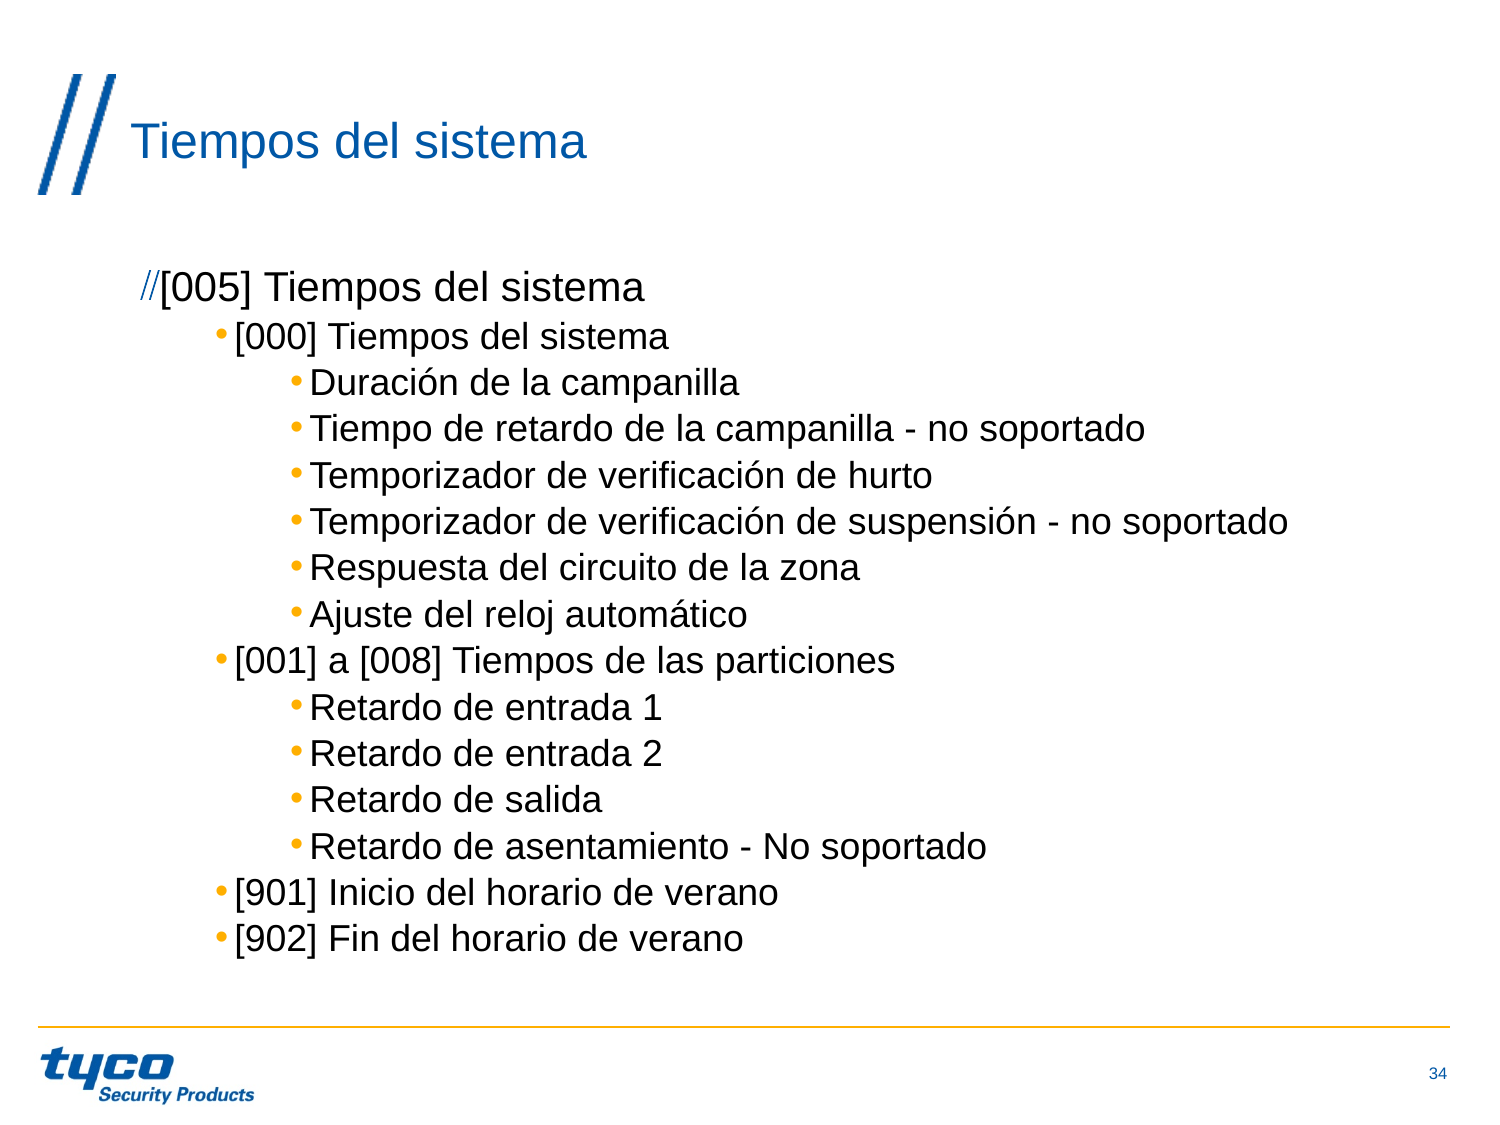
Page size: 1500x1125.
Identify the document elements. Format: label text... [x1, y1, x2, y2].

text_box [97, 1061, 228, 1091]
slide_number 34 [1387, 1042, 1463, 1103]
picture [37, 74, 115, 195]
picture [140, 270, 170, 300]
picture [34, 1040, 260, 1107]
title Tiempos del sistema [115, 44, 1426, 233]
list [005] Tiempos del sistema [000] Tiempos del sistema Duración de la campanilla Tiempo de retardo de la campanilla - no soportado Temporizador de verificación de hurto Temporizador de verificación de suspensión - no soportado Respuesta del circuito de la zona Ajuste del reloj automático [001] a [008] Tiempos de las particiones Retardo de entrada 1 Retardo de entrada 2 Retardo de salida Retardo de asentamiento - No soportado [901] Inicio del horario de verano [902] Fin del horario de verano [124, 262, 1426, 976]
